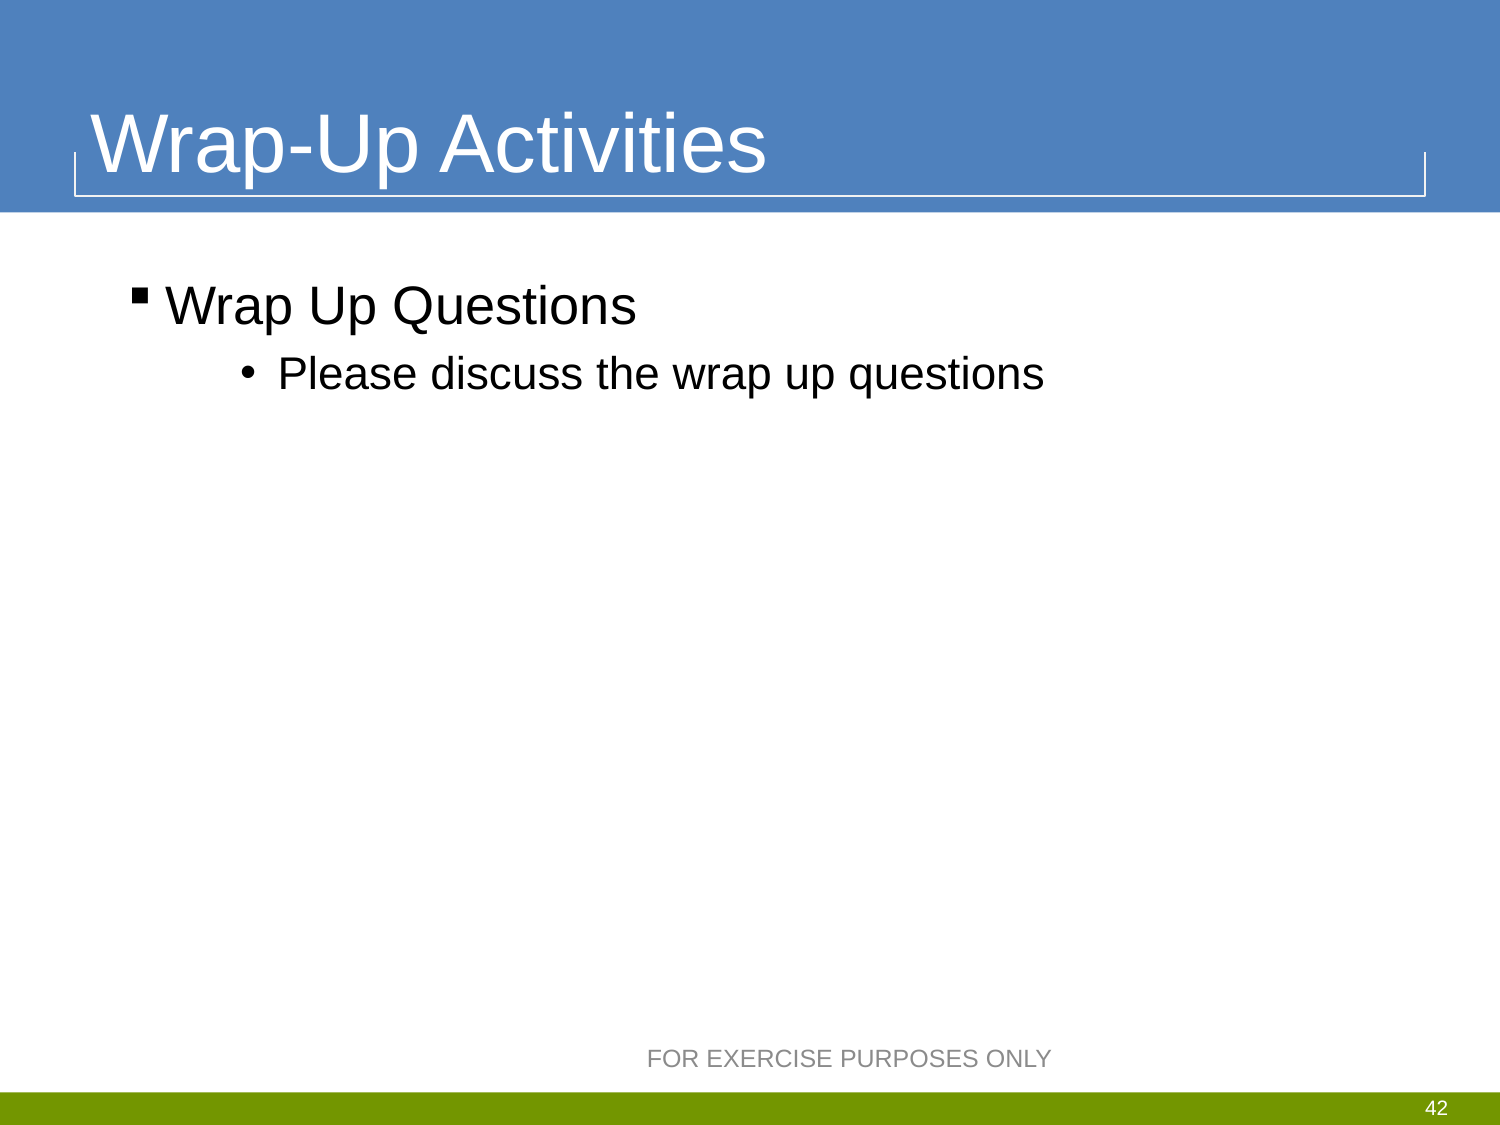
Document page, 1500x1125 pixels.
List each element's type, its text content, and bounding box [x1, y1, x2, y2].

footer FOR EXERCISE PURPOSES ONLY [512, 1042, 1188, 1103]
list Wrap Up Questions Please discuss the wrap up questions [74, 262, 1426, 1006]
title Wrap-Up Activities [74, 44, 1426, 233]
